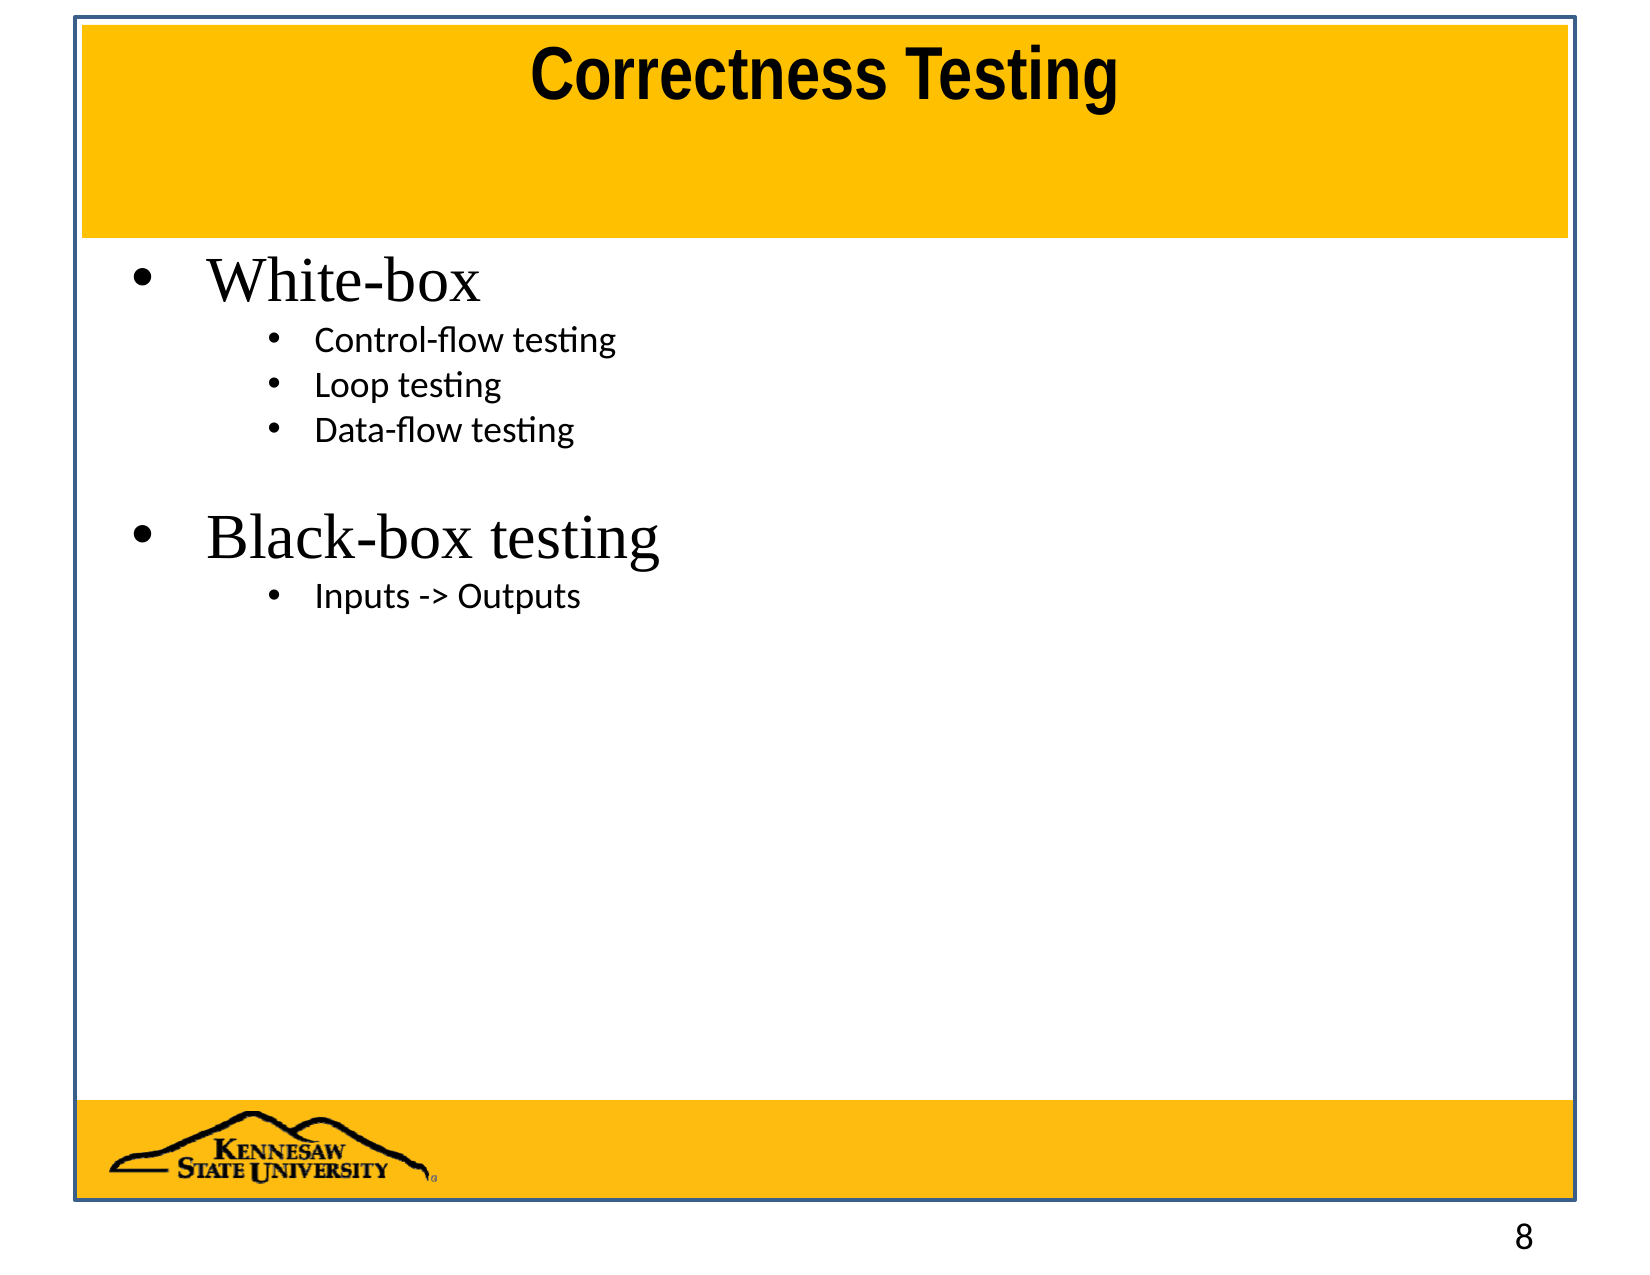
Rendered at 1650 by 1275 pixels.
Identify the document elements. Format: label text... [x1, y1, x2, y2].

picture [108, 1111, 437, 1184]
list White-box Control-flow testing Loop testing Data-flow testing Black-box testing Inputs -> Outputs [112, 237, 1599, 963]
title Correctness Testing [82, 24, 1568, 238]
